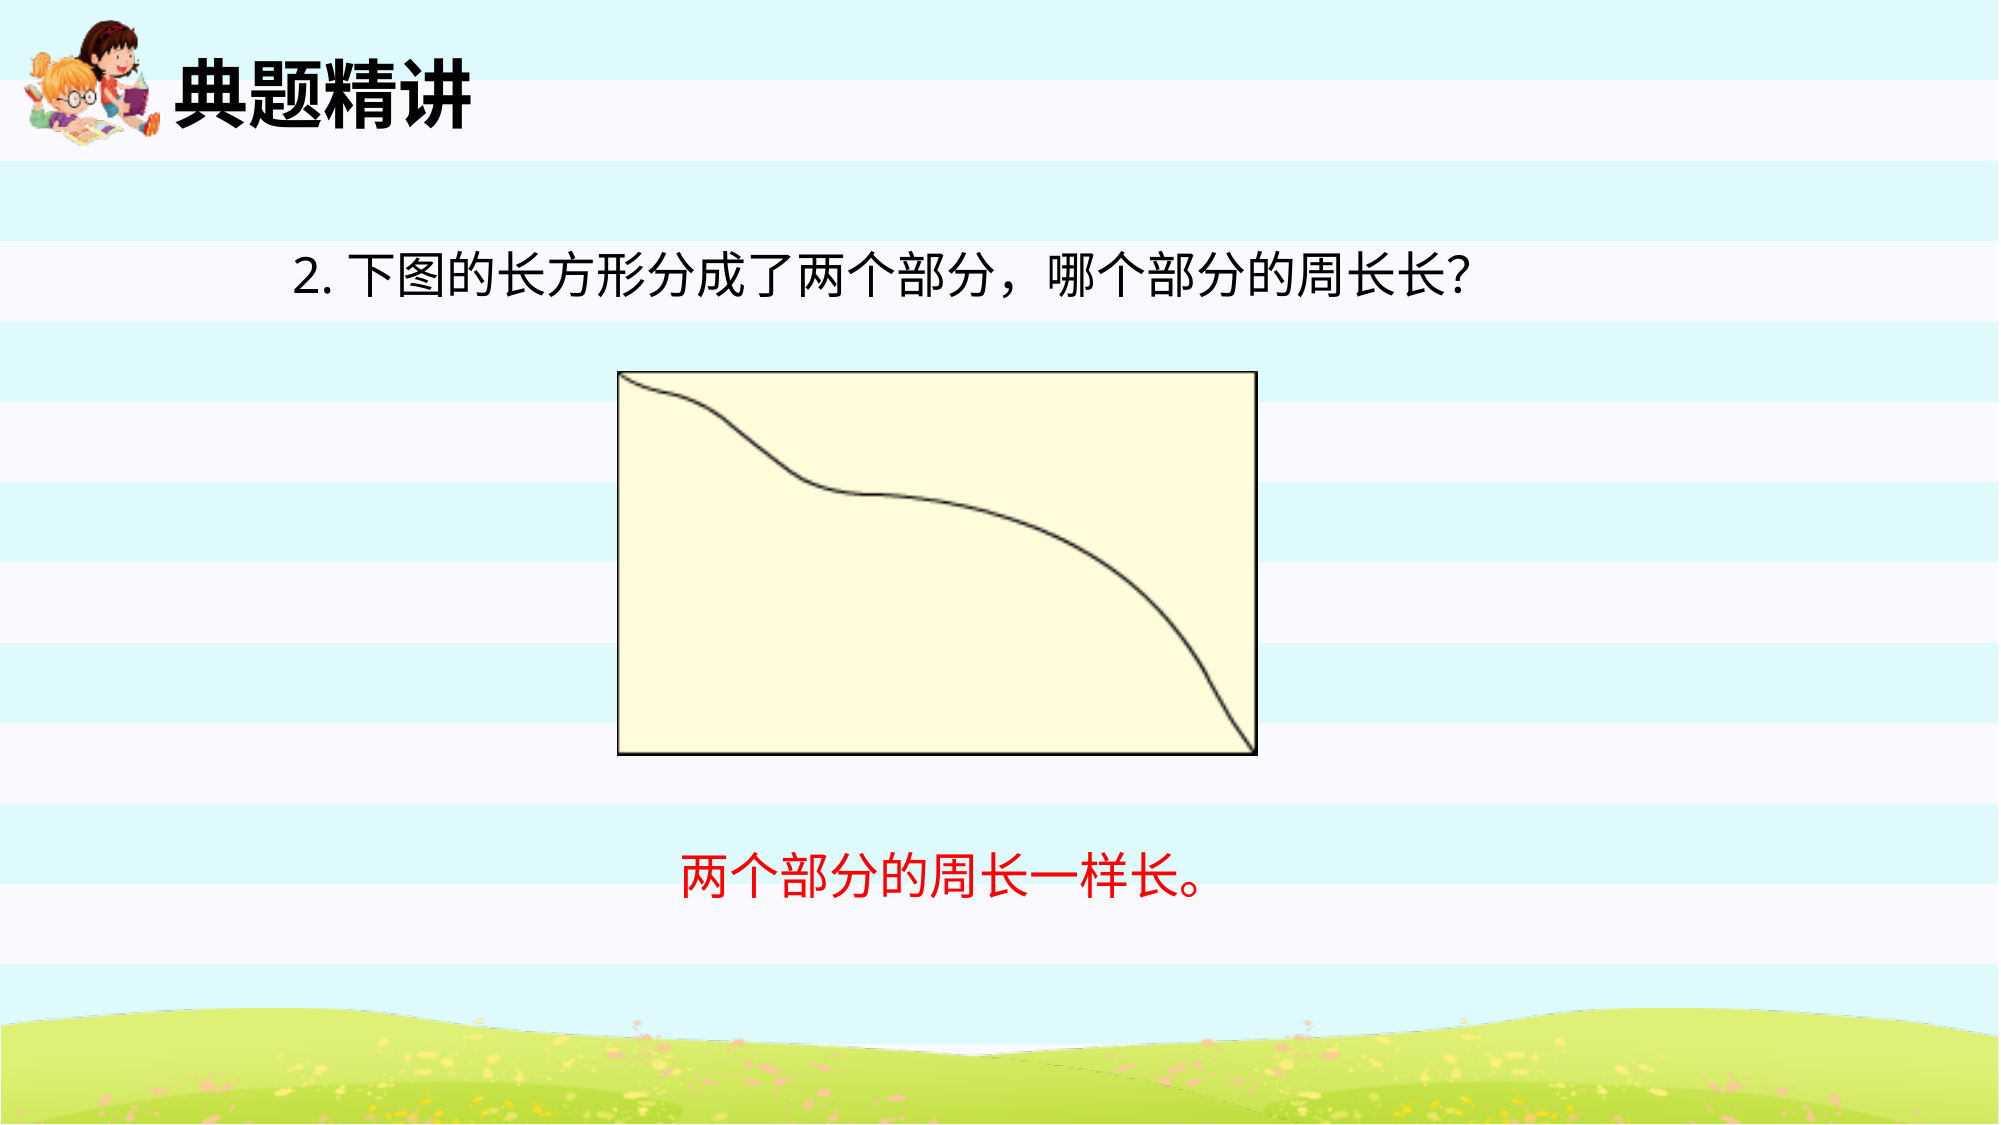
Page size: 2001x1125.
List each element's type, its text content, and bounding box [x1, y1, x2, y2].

picture [617, 371, 1258, 756]
text_box 两个部分的周长一样长。 [665, 806, 1286, 912]
picture [1, 1008, 1999, 1124]
picture [24, 20, 160, 146]
text_box 典题精讲 [159, 39, 618, 145]
text_box 2.下图的长方形分成了两个部分，哪个部分的周长长？ [277, 219, 1633, 299]
